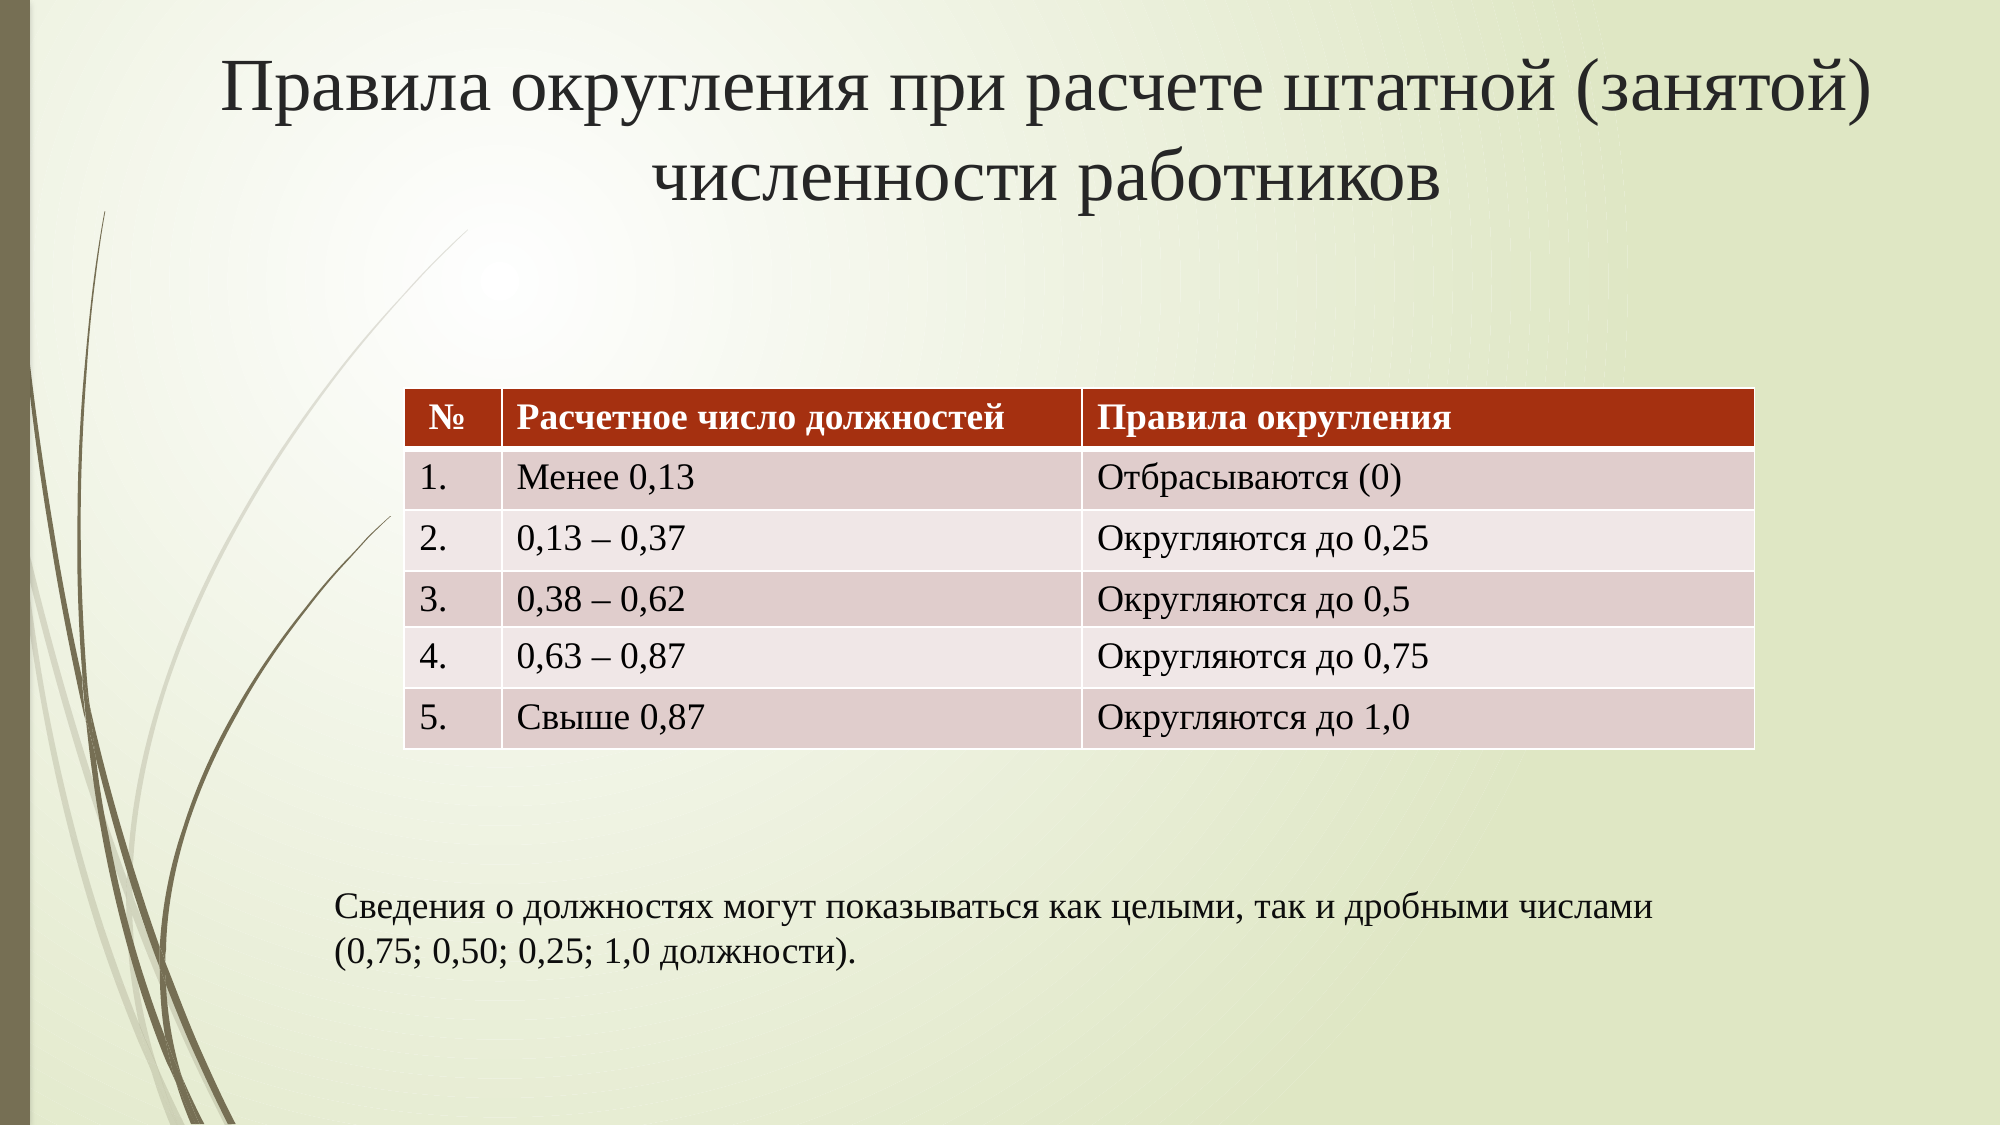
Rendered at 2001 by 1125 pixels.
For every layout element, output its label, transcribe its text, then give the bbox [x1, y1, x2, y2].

table_cell 3. [405, 572, 501, 626]
text_box Сведения о должностях могут показываться как целыми, так и дробными числами (0,75; 0,50; 0,25; 1,0 должности). [319, 873, 1755, 979]
table_cell 0,38 – 0,62 [503, 572, 1081, 626]
table_cell 0,63 – 0,87 [503, 628, 1081, 687]
table_cell Округляются до 0,25 [1083, 511, 1754, 570]
table_cell 5. [405, 689, 501, 748]
table_cell Свыше 0,87 [503, 689, 1081, 748]
table_cell Округляются до 0,5 [1083, 572, 1754, 626]
table_cell Менее 0,13 [503, 452, 1081, 509]
table_cell 4. [405, 628, 501, 687]
table_cell Отбрасываются (0) [1083, 452, 1754, 509]
table_cell Округляются до 1,0 [1083, 689, 1754, 748]
table_header № [405, 389, 501, 446]
title Правила округления при расчете штатной (занятой) численности работников [203, 27, 1892, 326]
table_header Правила округления [1083, 389, 1754, 446]
table_cell 0,13 – 0,37 [503, 511, 1081, 570]
table_header Расчетное число должностей [503, 389, 1081, 446]
table_cell Округляются до 0,75 [1083, 628, 1754, 687]
table_cell 2. [405, 511, 501, 570]
table_cell 1. [405, 452, 501, 509]
